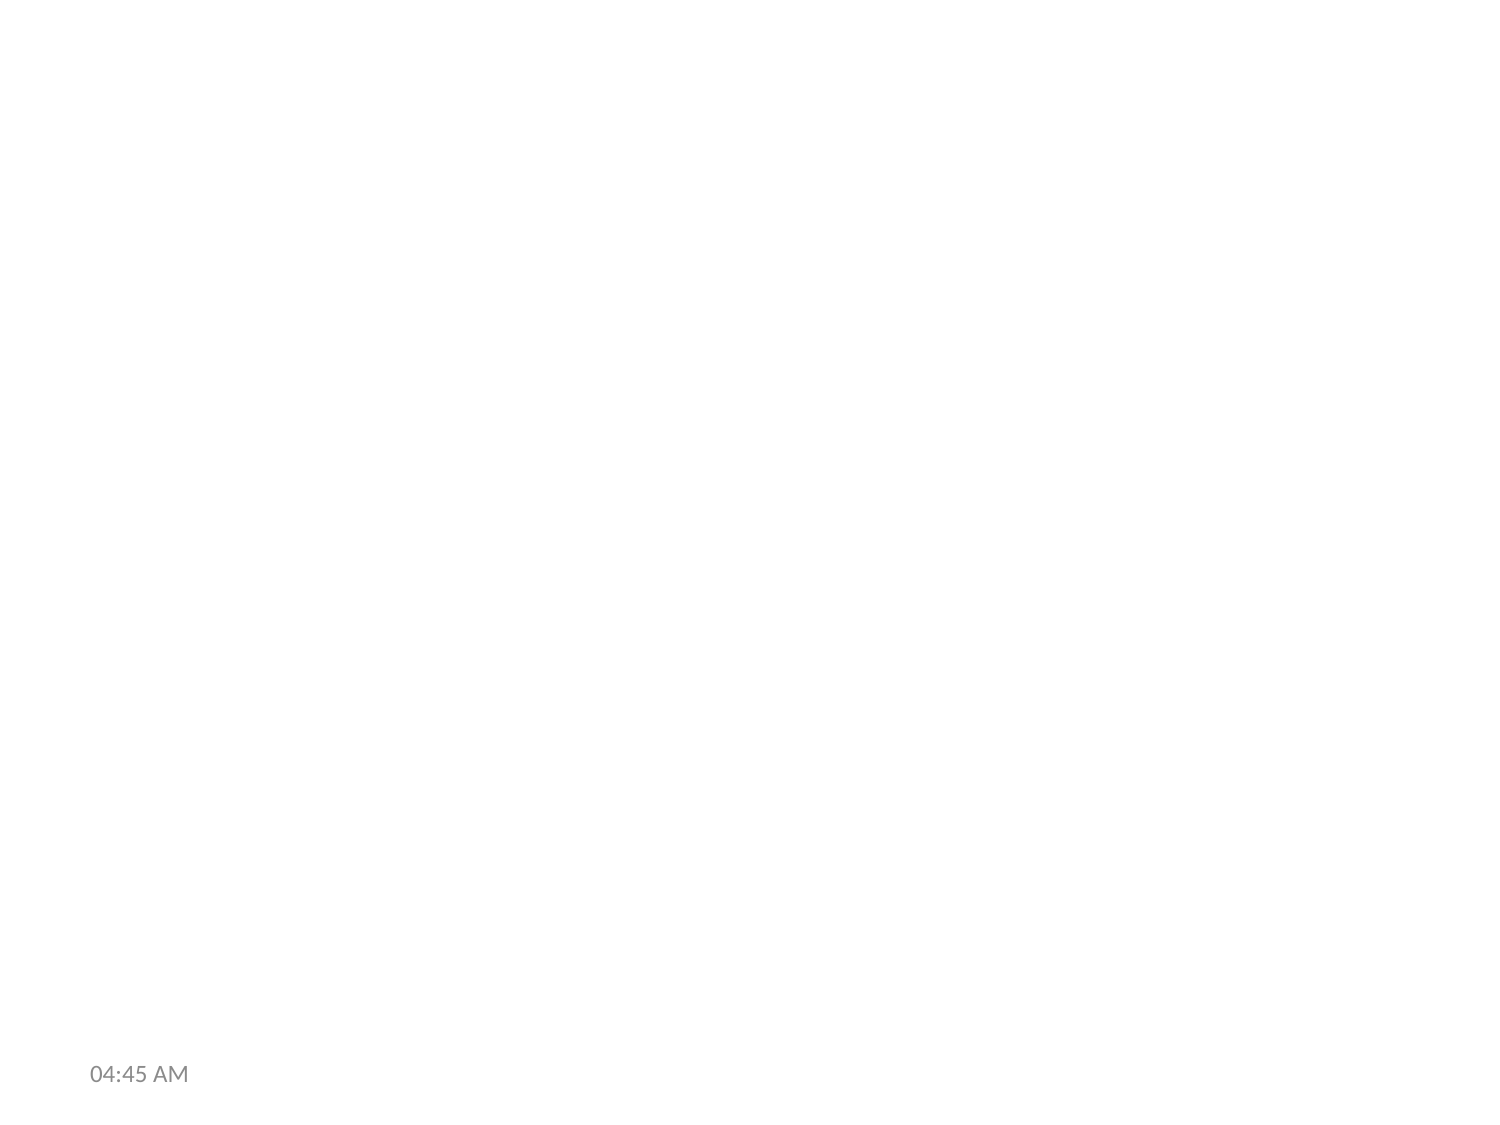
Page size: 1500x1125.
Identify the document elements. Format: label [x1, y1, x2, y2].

slide_number [75, 1042, 425, 1103]
